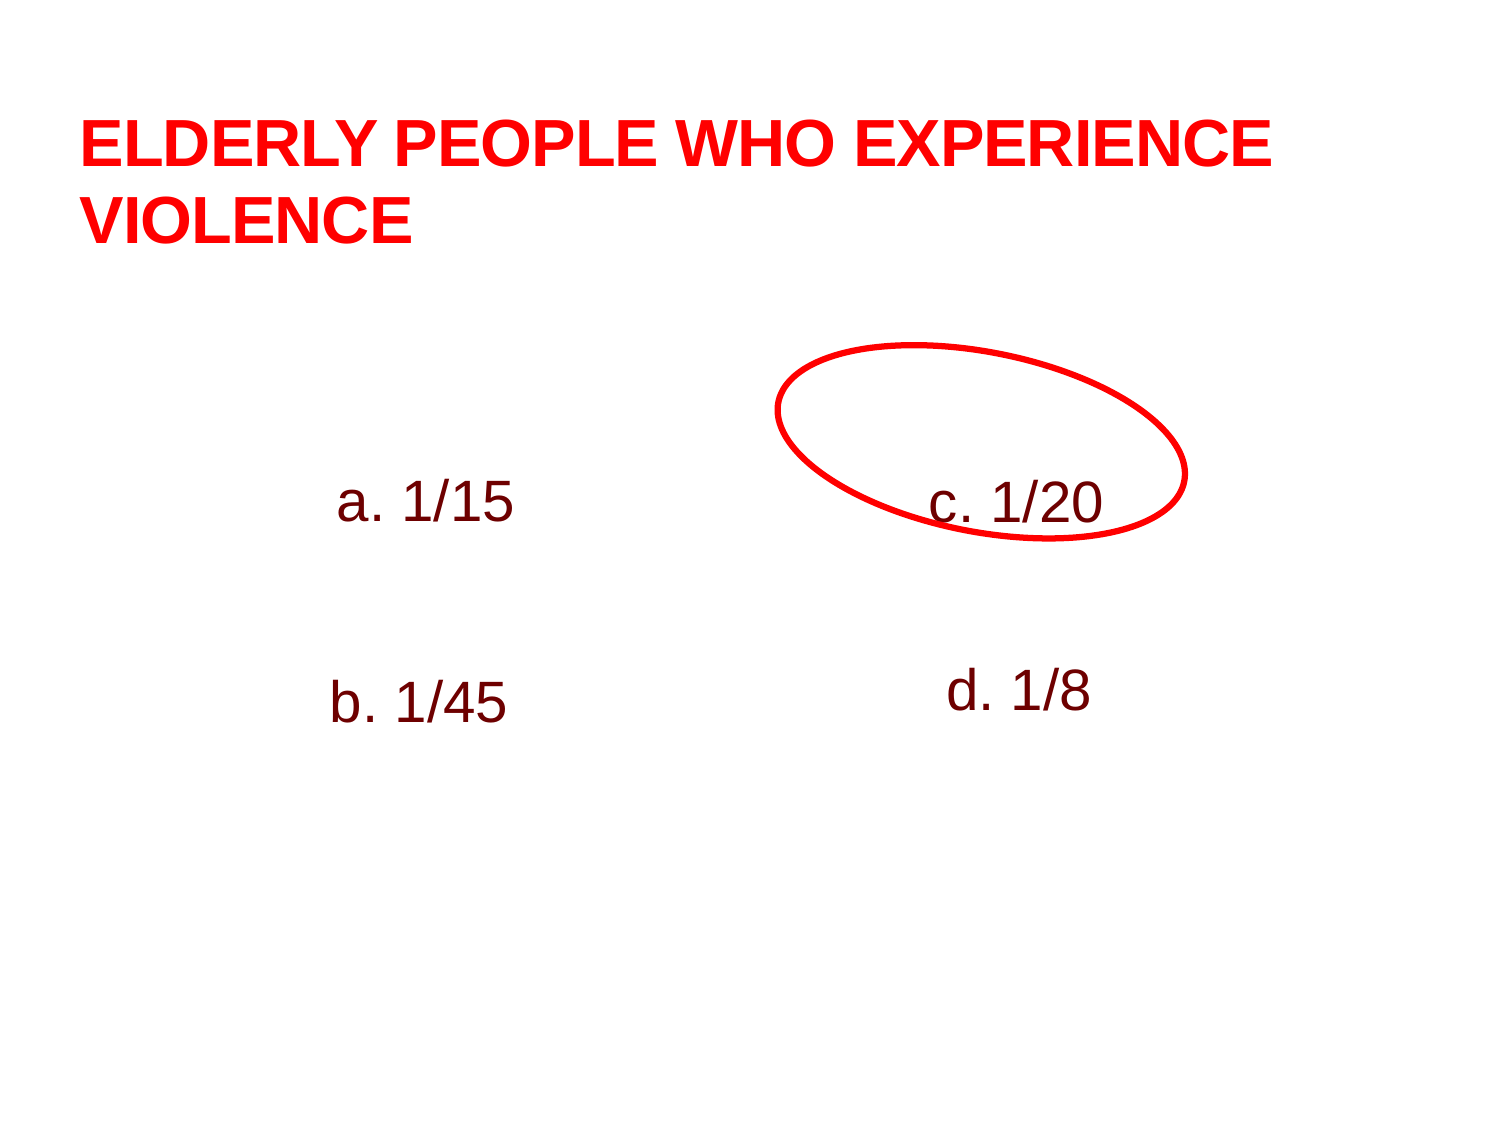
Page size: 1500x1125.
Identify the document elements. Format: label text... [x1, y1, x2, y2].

text_box a. 1/15 [177, 456, 675, 570]
text_box [777, 345, 1185, 539]
text_box b. 1/45 [64, 657, 703, 760]
text_box d. 1/8 [714, 644, 1284, 752]
text_box c. 1/20 [662, 456, 1300, 559]
title ELDERLY PEOPLE WHO EXPERIENCE VIOLENCE ? [64, 125, 1403, 268]
